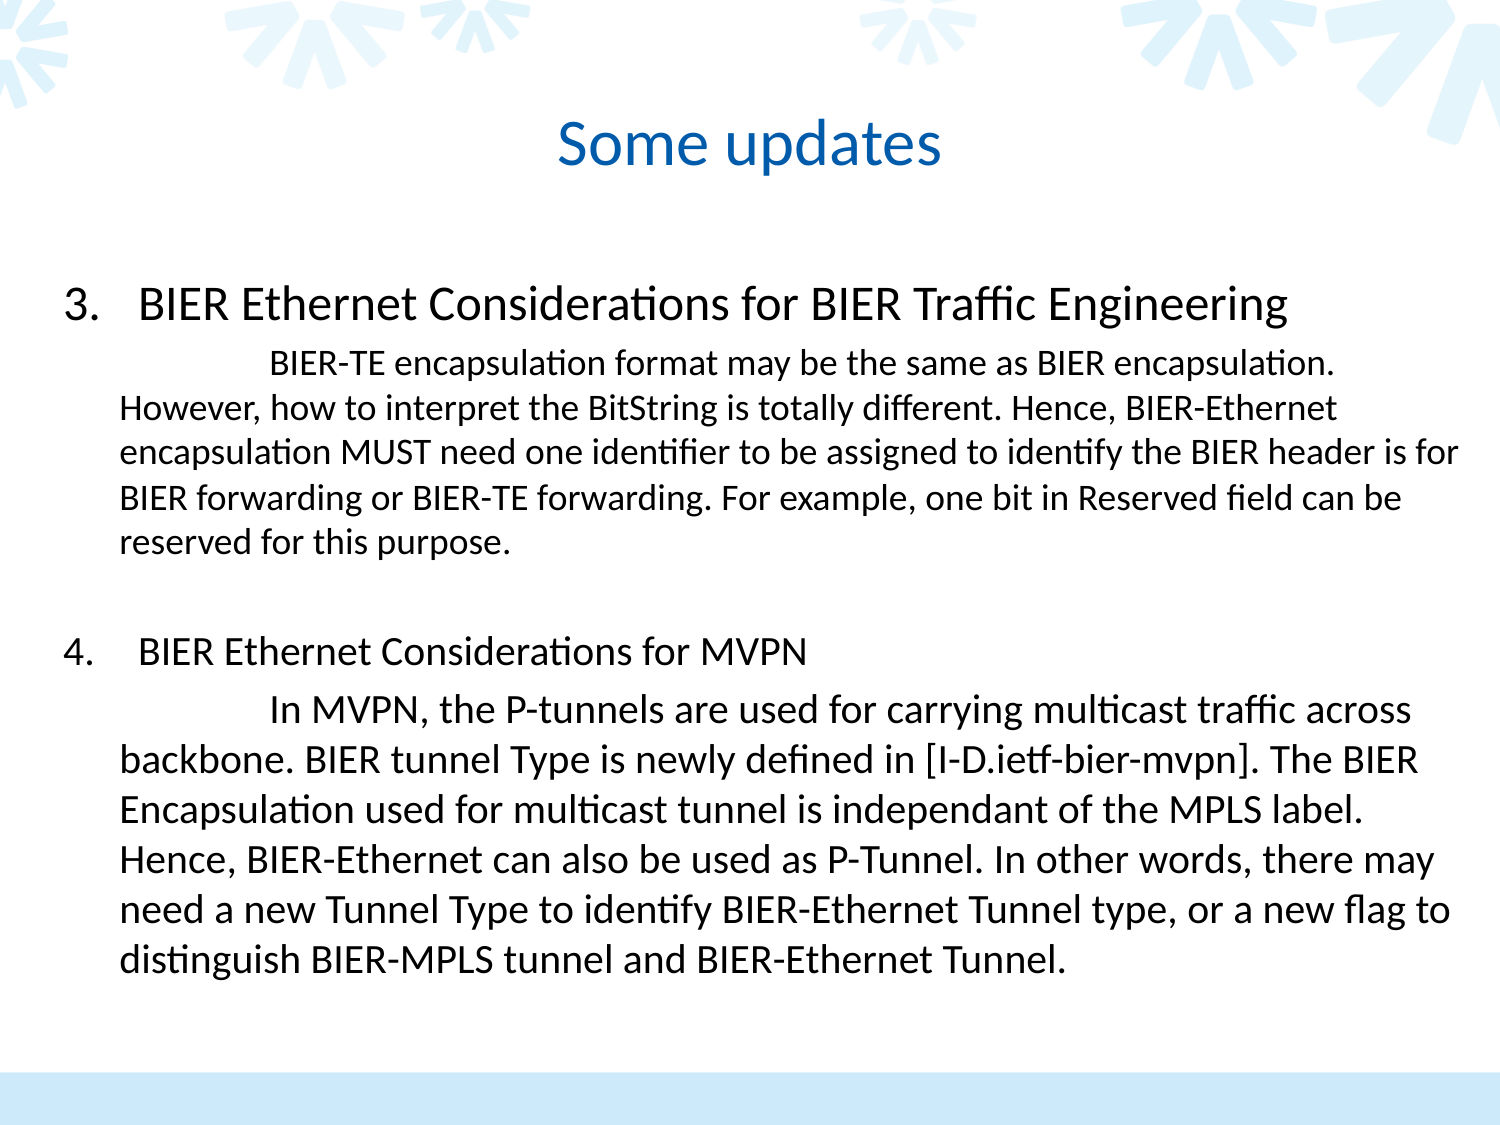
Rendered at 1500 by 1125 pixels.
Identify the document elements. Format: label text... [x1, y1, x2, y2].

title Some updates [75, 45, 1425, 233]
list 3. BIER Ethernet Considerations for BIER Traffic Engineering BIER-TE encapsulation format may be the same as BIER encapsulation. However, how to interpret the BitString is totally different. Hence, BIER-Ethernet encapsulation MUST need one identifier to be assigned to identify the BIER header is for BIER forwarding or BIER-TE forwarding. For example, one bit in Reserved field can be reserved for this purpose. 4. BIER Ethernet Considerations for MVPN In MVPN, the P-tunnels are used for carrying multicast traffic across backbone. BIER tunnel Type is newly defined in [I-D.ietf-bier-mvpn]. The BIER Encapsulation used for multicast tunnel is independant of the MPLS label. Hence, BIER-Ethernet can also be used as P-Tunnel. In other words, there may need a new Tunnel Type to identify BIER-Ethernet Tunnel type, or a new flag to distinguish BIER-MPLS tunnel and BIER-Ethernet Tunnel. [48, 262, 1497, 1060]
picture [0, 0, 1500, 1125]
